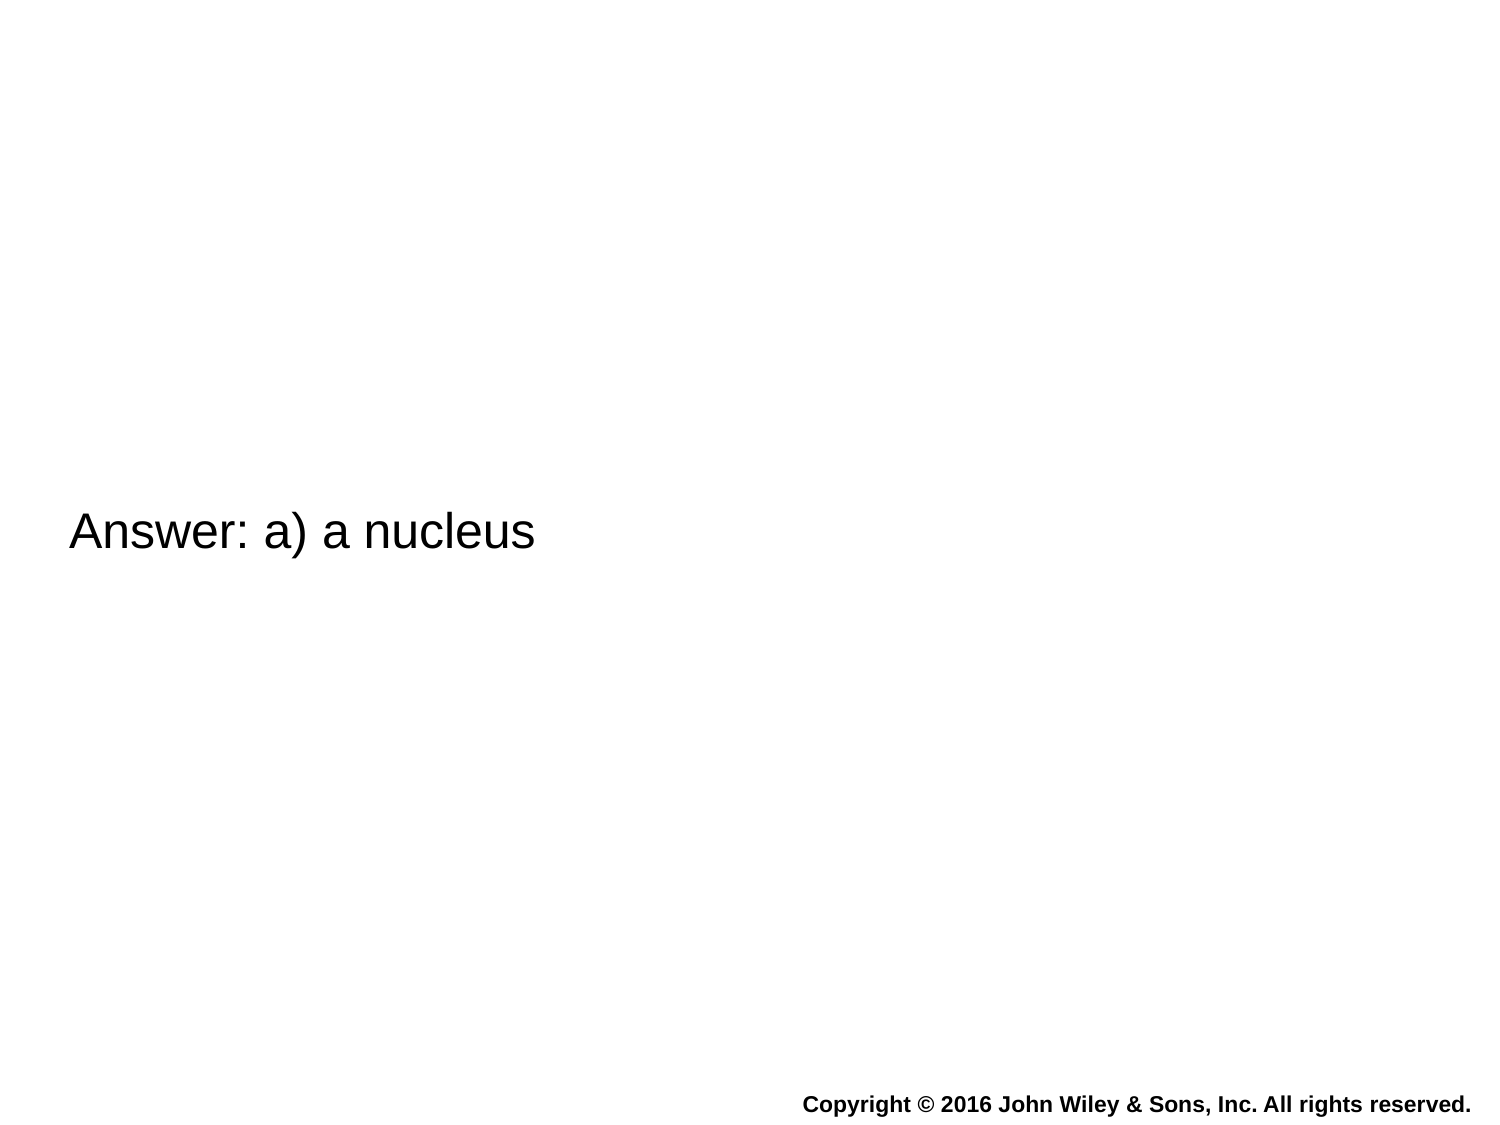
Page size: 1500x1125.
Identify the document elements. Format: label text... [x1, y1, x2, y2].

text_box Answer: a) a nucleus [54, 491, 1466, 627]
text_box Copyright © 2016 John Wiley & Sons, Inc. All rights reserved. [512, 1065, 1488, 1125]
